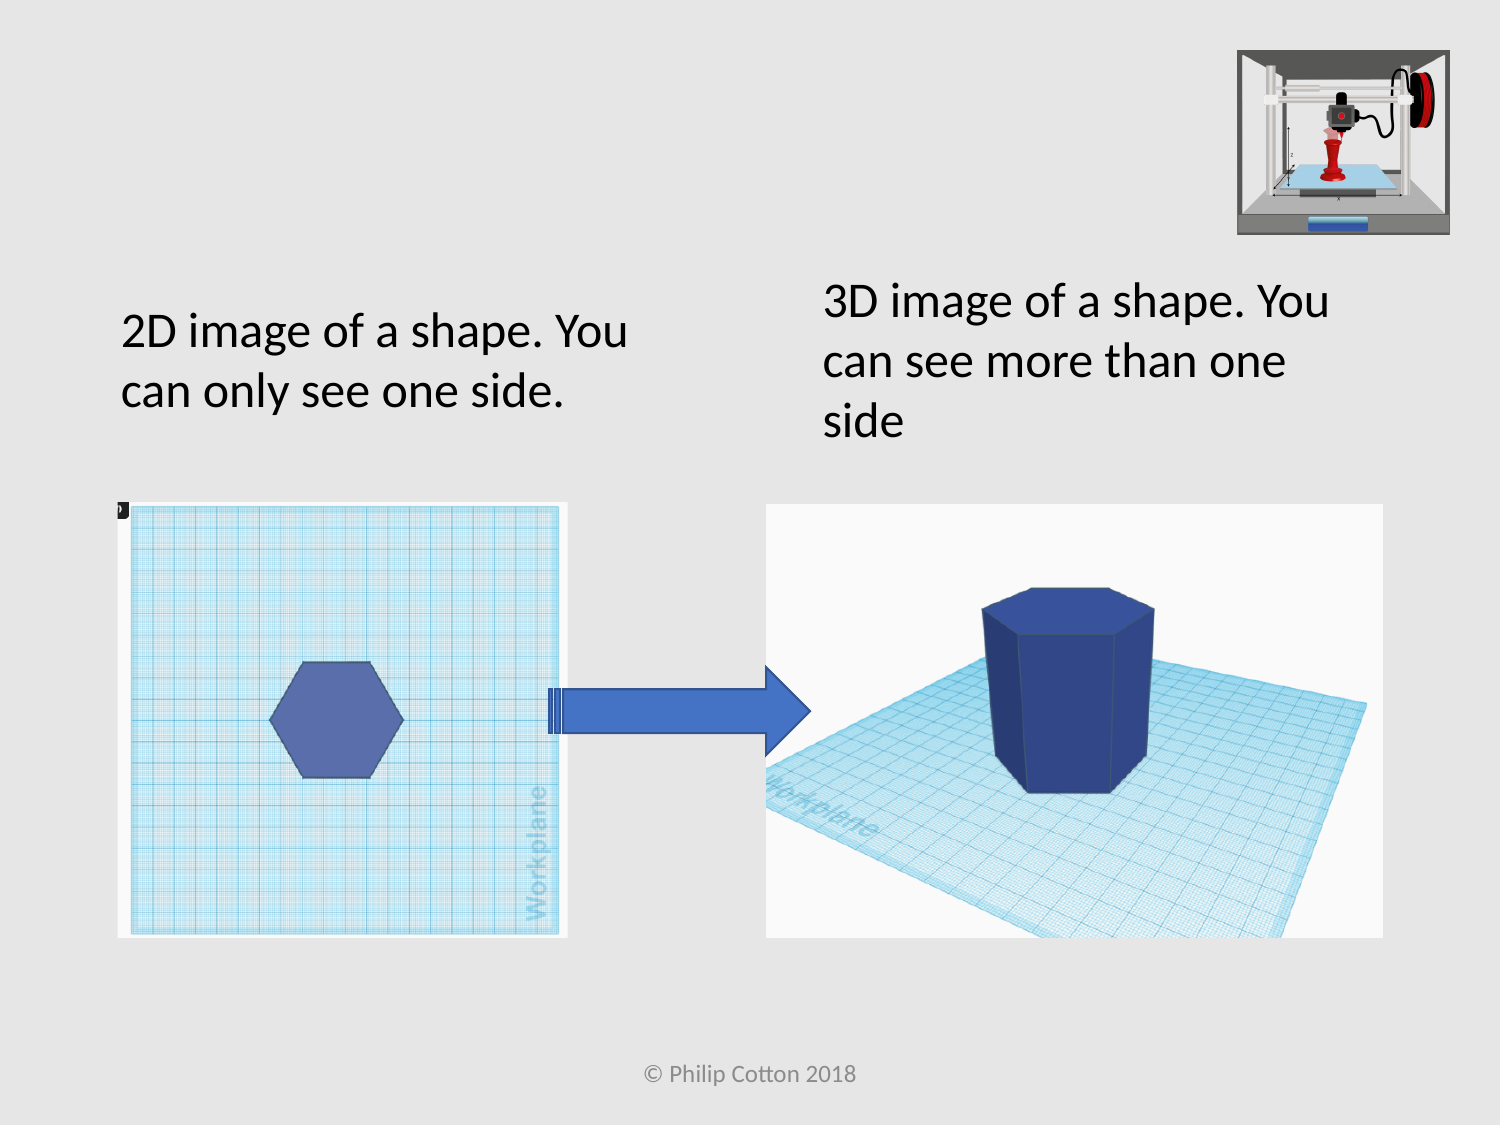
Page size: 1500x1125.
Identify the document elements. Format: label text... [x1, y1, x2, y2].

text_box 3D image of a shape. You can see more than one side [807, 259, 1394, 455]
text_box [568, 664, 766, 758]
footer © Philip Cotton 2018 [496, 1042, 1004, 1103]
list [766, 504, 1383, 938]
text_box 2D image of a shape. You can only see one side. [106, 289, 693, 425]
picture [117, 502, 568, 938]
picture [1237, 50, 1450, 235]
